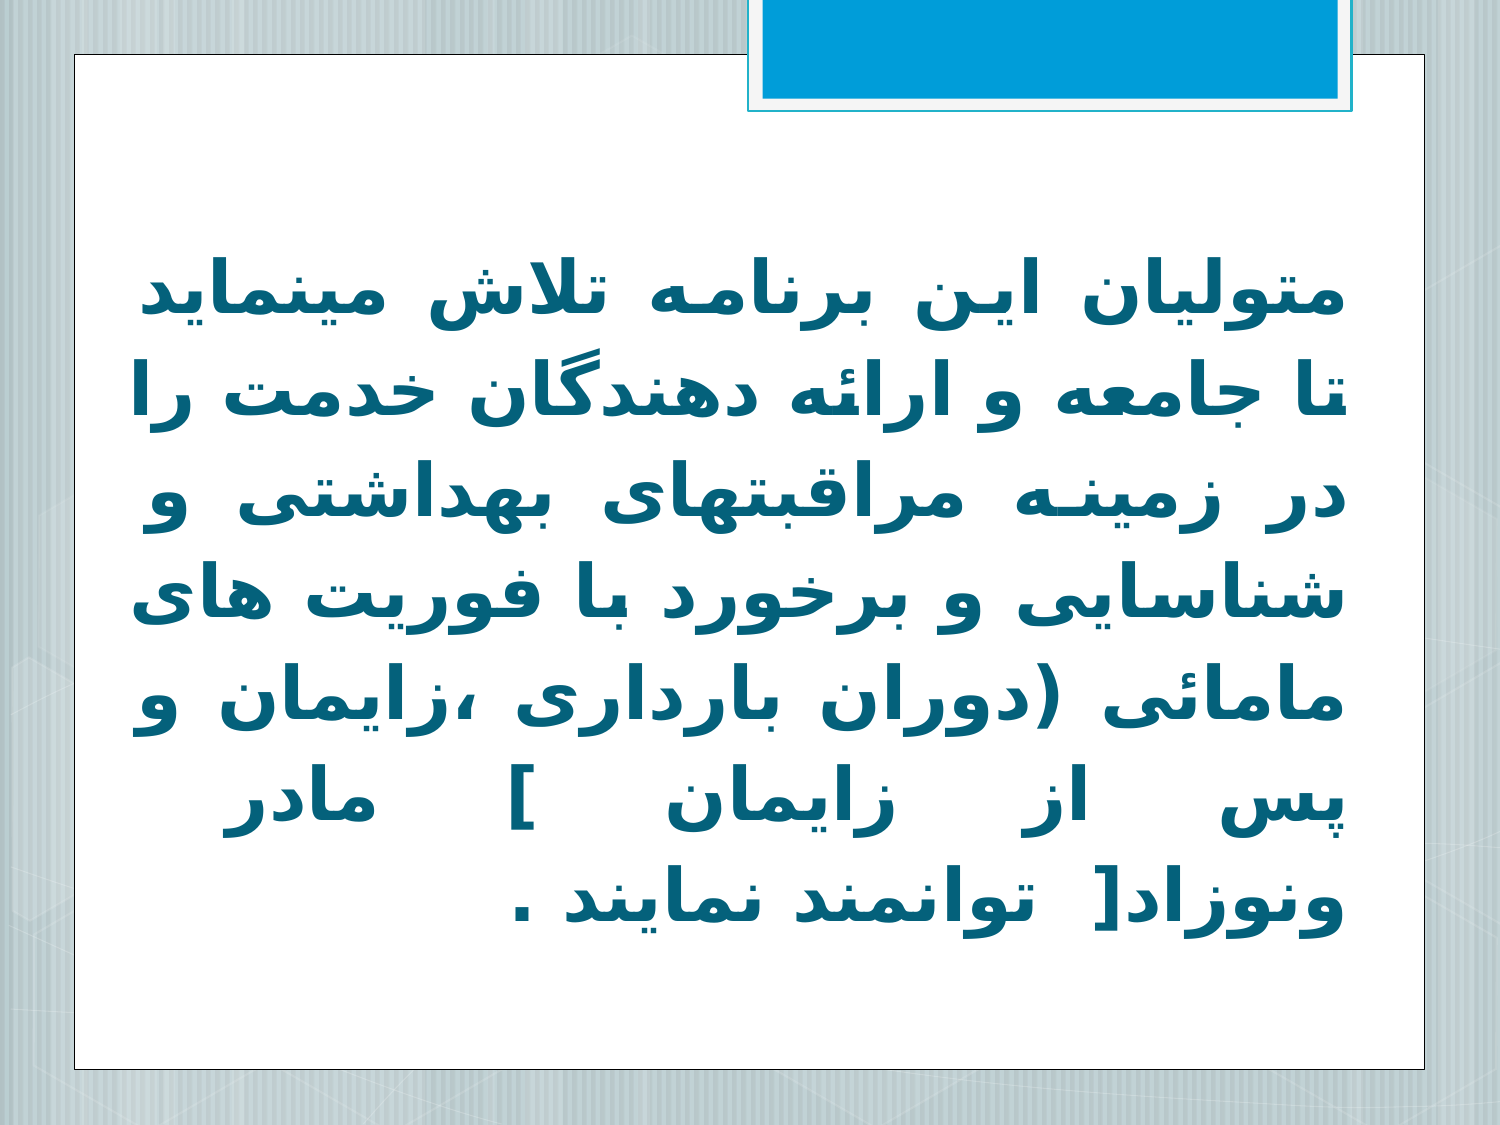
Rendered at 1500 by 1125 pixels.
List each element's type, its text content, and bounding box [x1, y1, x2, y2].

list متولیان این برنامه تلاش مینماید تا جامعه و ارائه دهندگان خدمت را در زمینه مراقبتهای بهداشتی و شناسایی و برخورد با فوریت های مامائی (دوران بارداری ،زایمان و پس از زايمان ] مادر ونوزاد[ توانمند نمایند . [112, 219, 1365, 1035]
